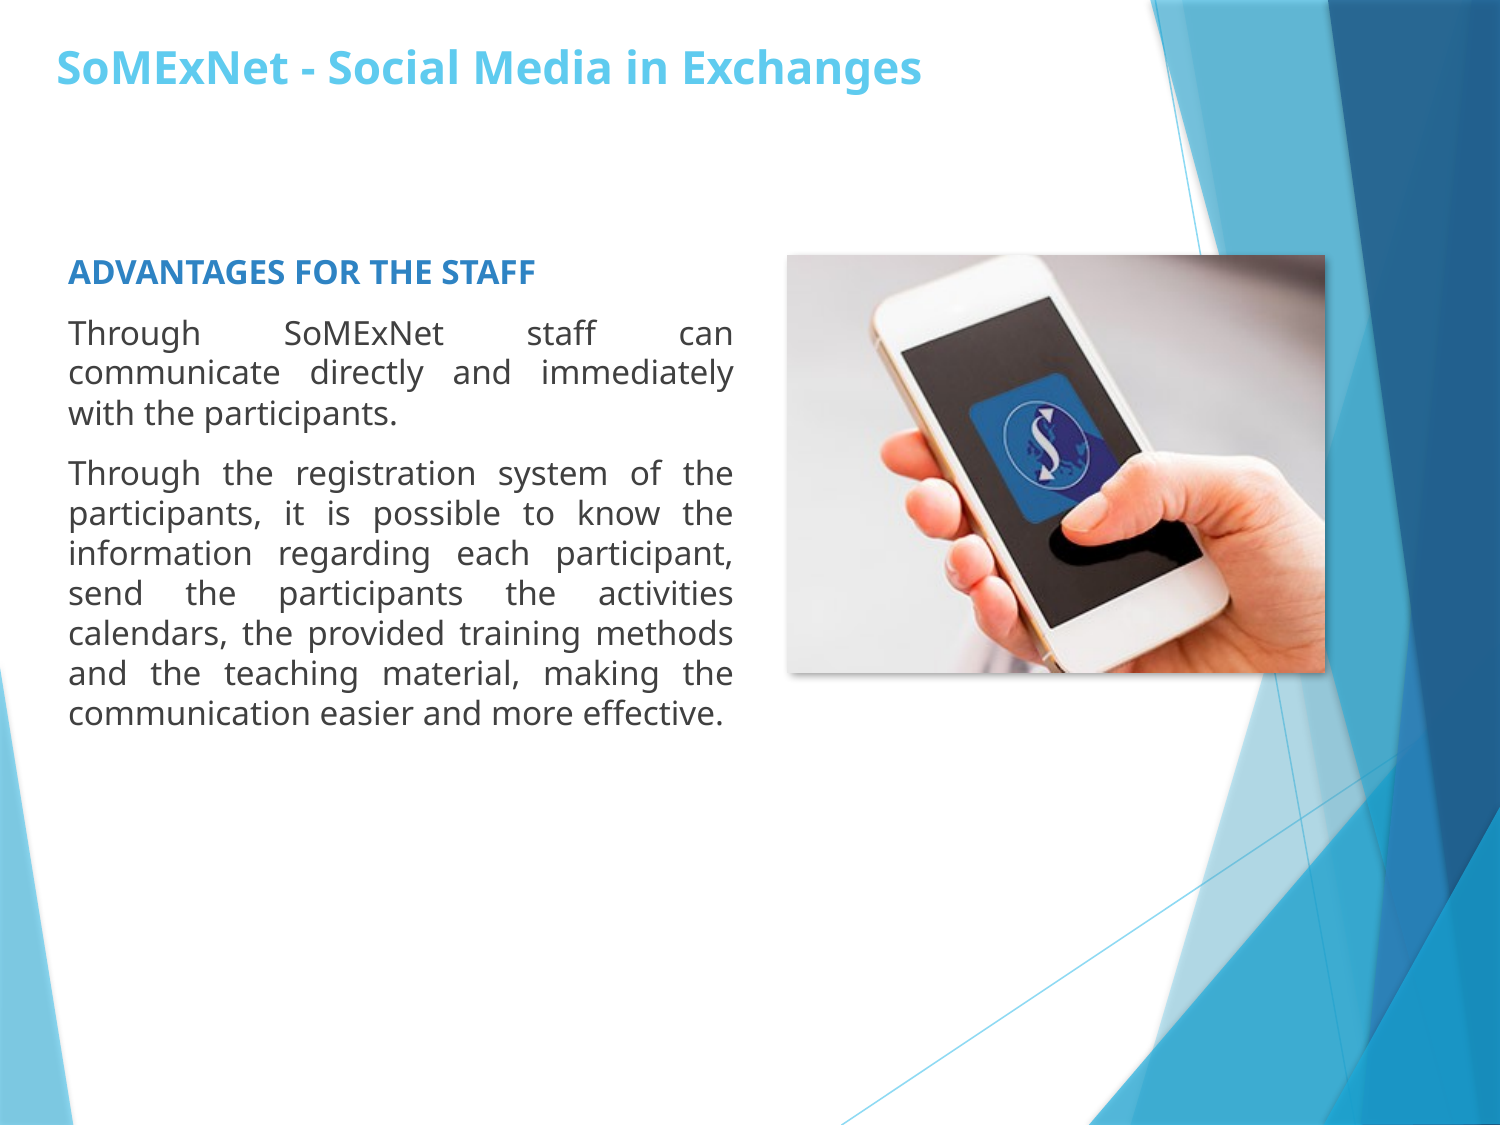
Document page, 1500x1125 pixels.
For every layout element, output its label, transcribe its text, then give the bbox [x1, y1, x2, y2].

picture [787, 254, 1325, 673]
list ADVANTAGES FOR THE STAFF Through SoMExNet staff can communicate directly and immediately with the participants. Through the registration system of the participants, it is possible to know the information regarding each participant, send the participants the activities calendars, the provided training methods and the teaching material, making the communication easier and more effective. [53, 243, 750, 870]
title SoMExNet - Social Media in Exchanges [41, 30, 1415, 114]
